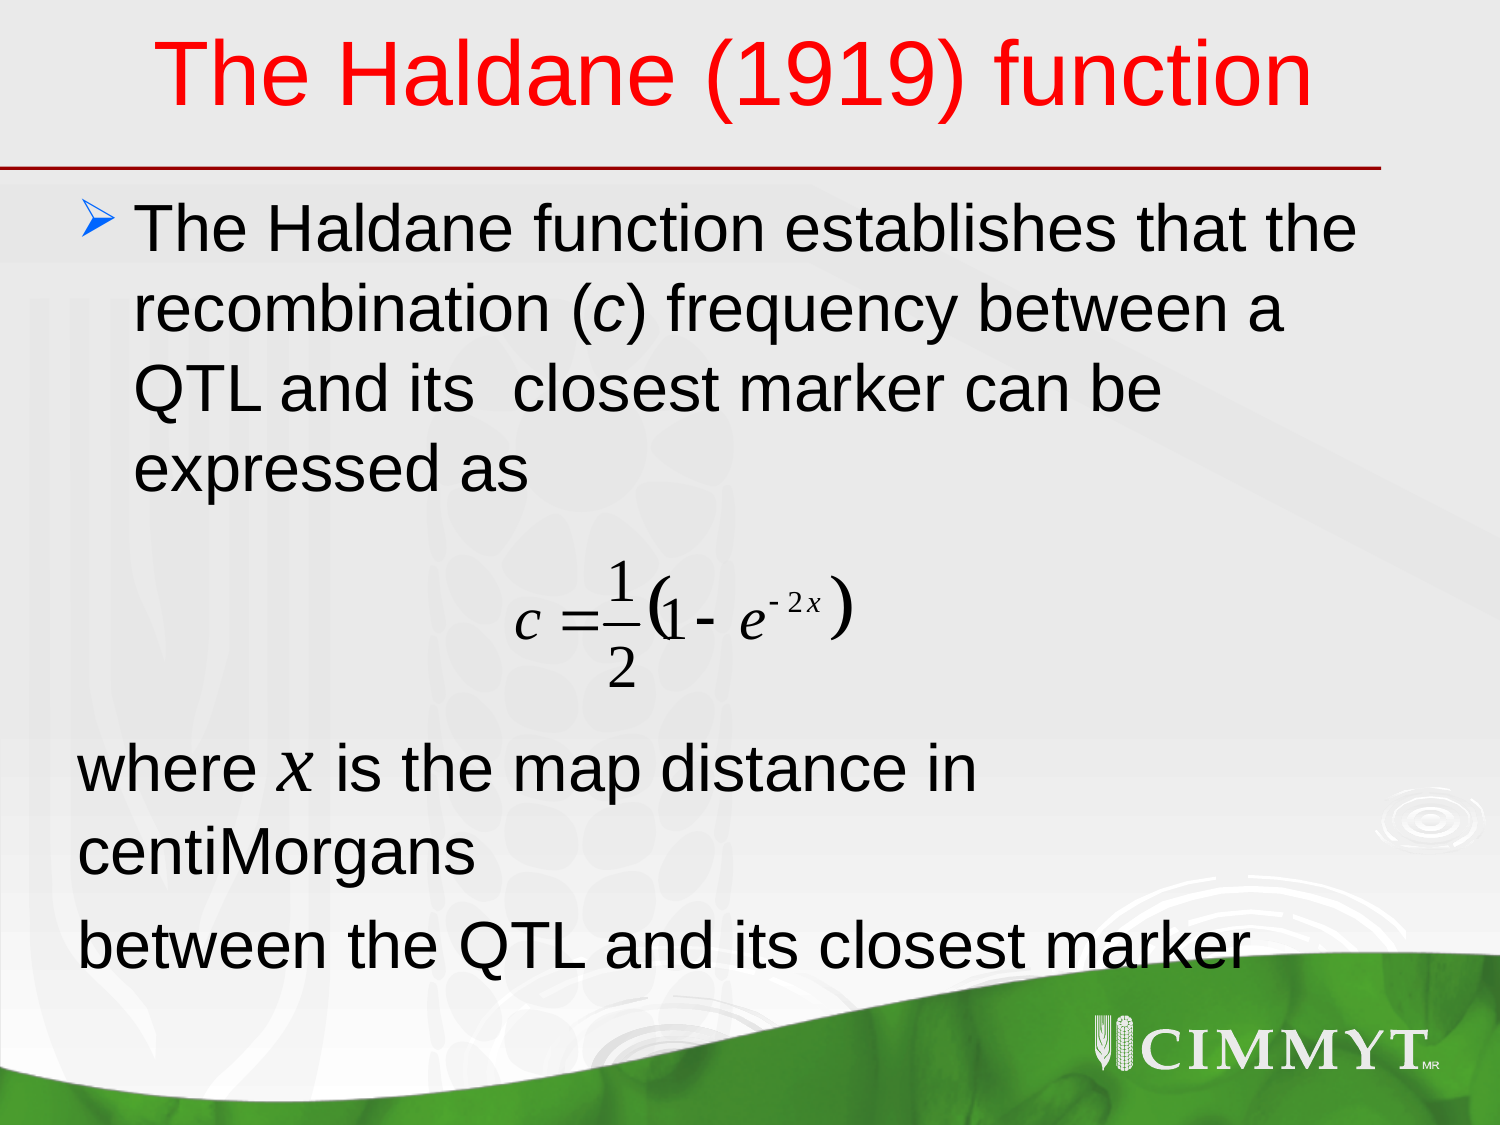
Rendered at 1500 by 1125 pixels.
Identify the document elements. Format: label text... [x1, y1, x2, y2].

list The Haldane function establishes that the recombination (c) frequency between a QTL and its closest marker can be expressed as where x is the map distance in centiMorgans between the QTL and its closest marker [62, 177, 1413, 920]
title The Haldane (1919) function [72, 29, 1423, 217]
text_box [507, 543, 854, 697]
picture [0, 946, 1500, 1125]
